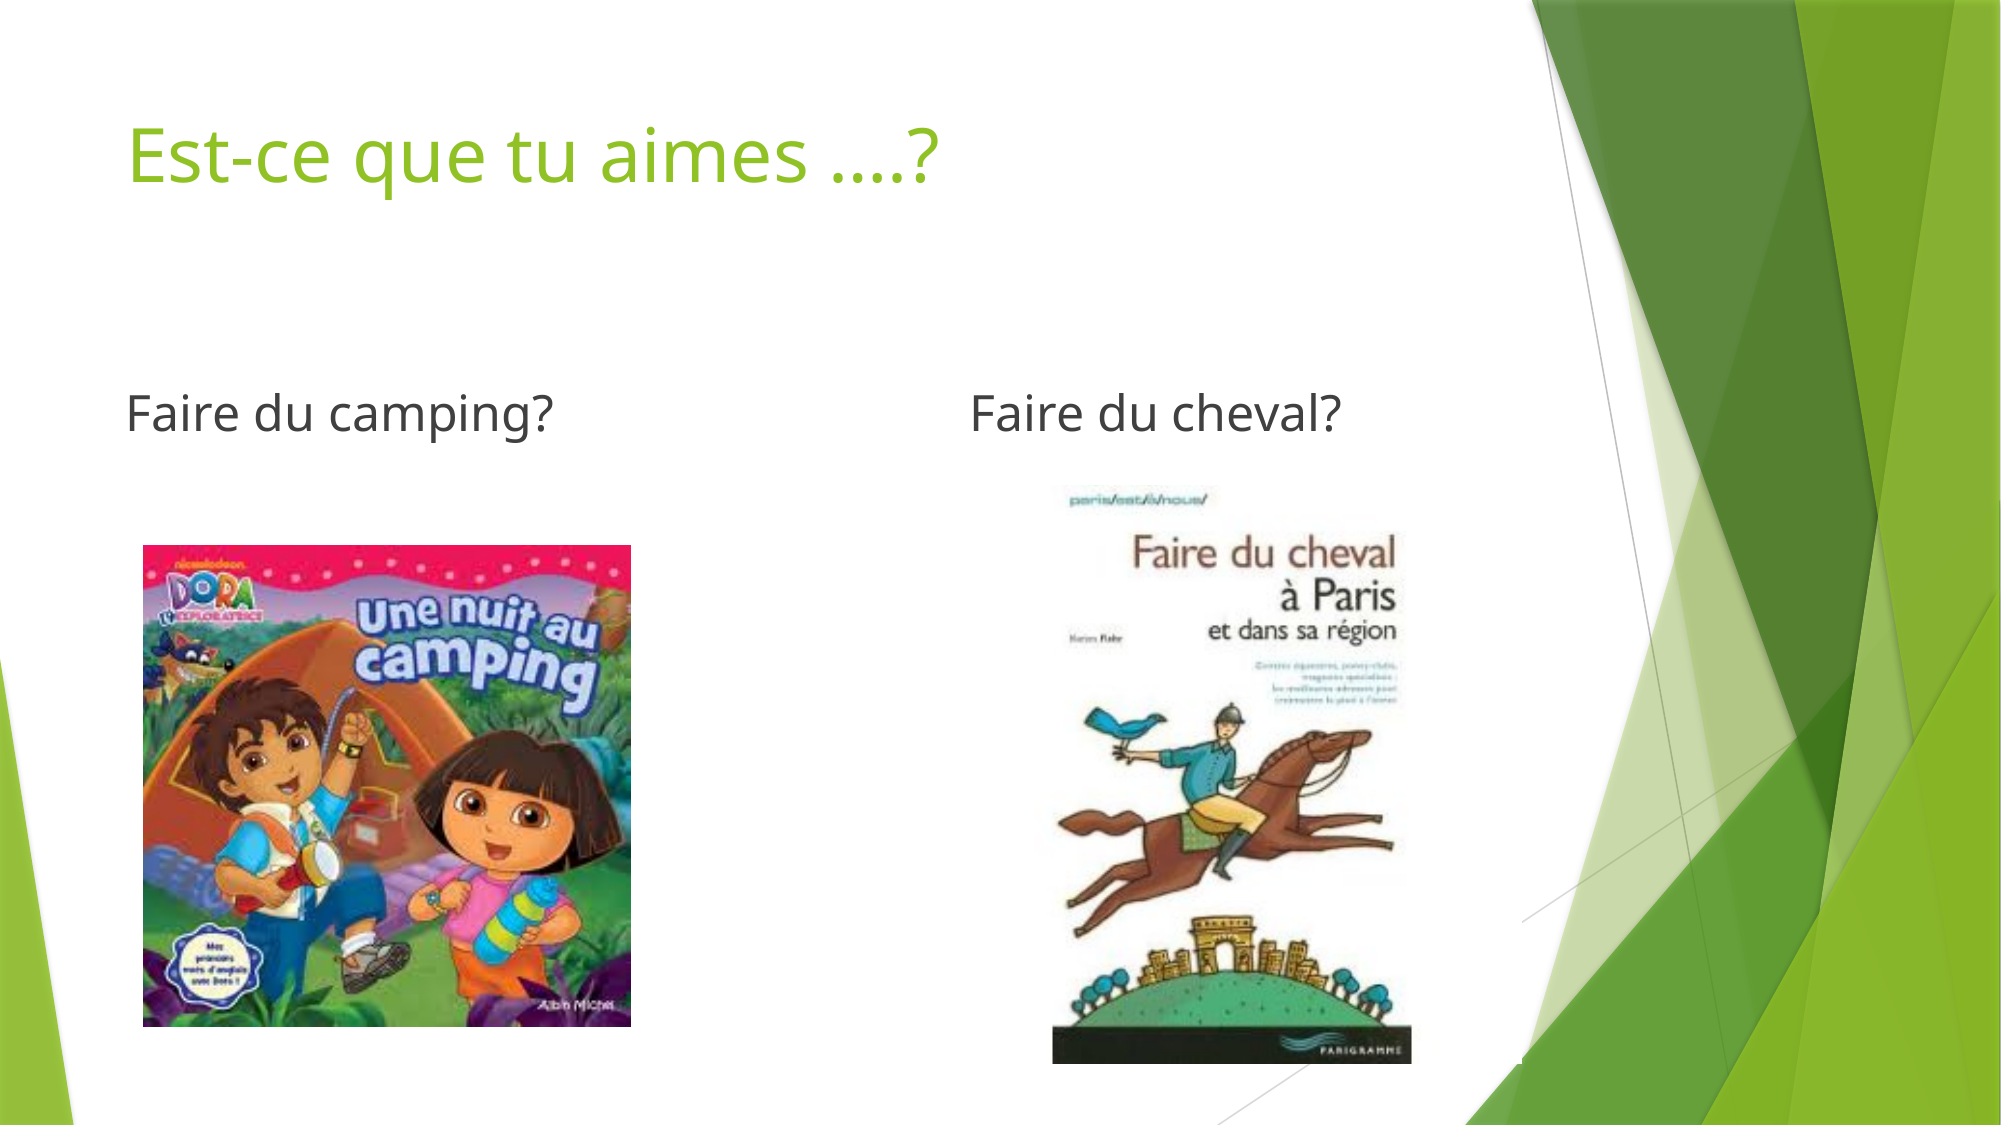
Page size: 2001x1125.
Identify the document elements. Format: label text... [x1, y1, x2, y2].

title Est-ce que tu aimes ….? [111, 99, 1522, 317]
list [142, 545, 632, 1028]
list Faire du camping? [110, 354, 798, 449]
list Faire du cheval? [954, 354, 1641, 449]
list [943, 485, 1522, 1064]
